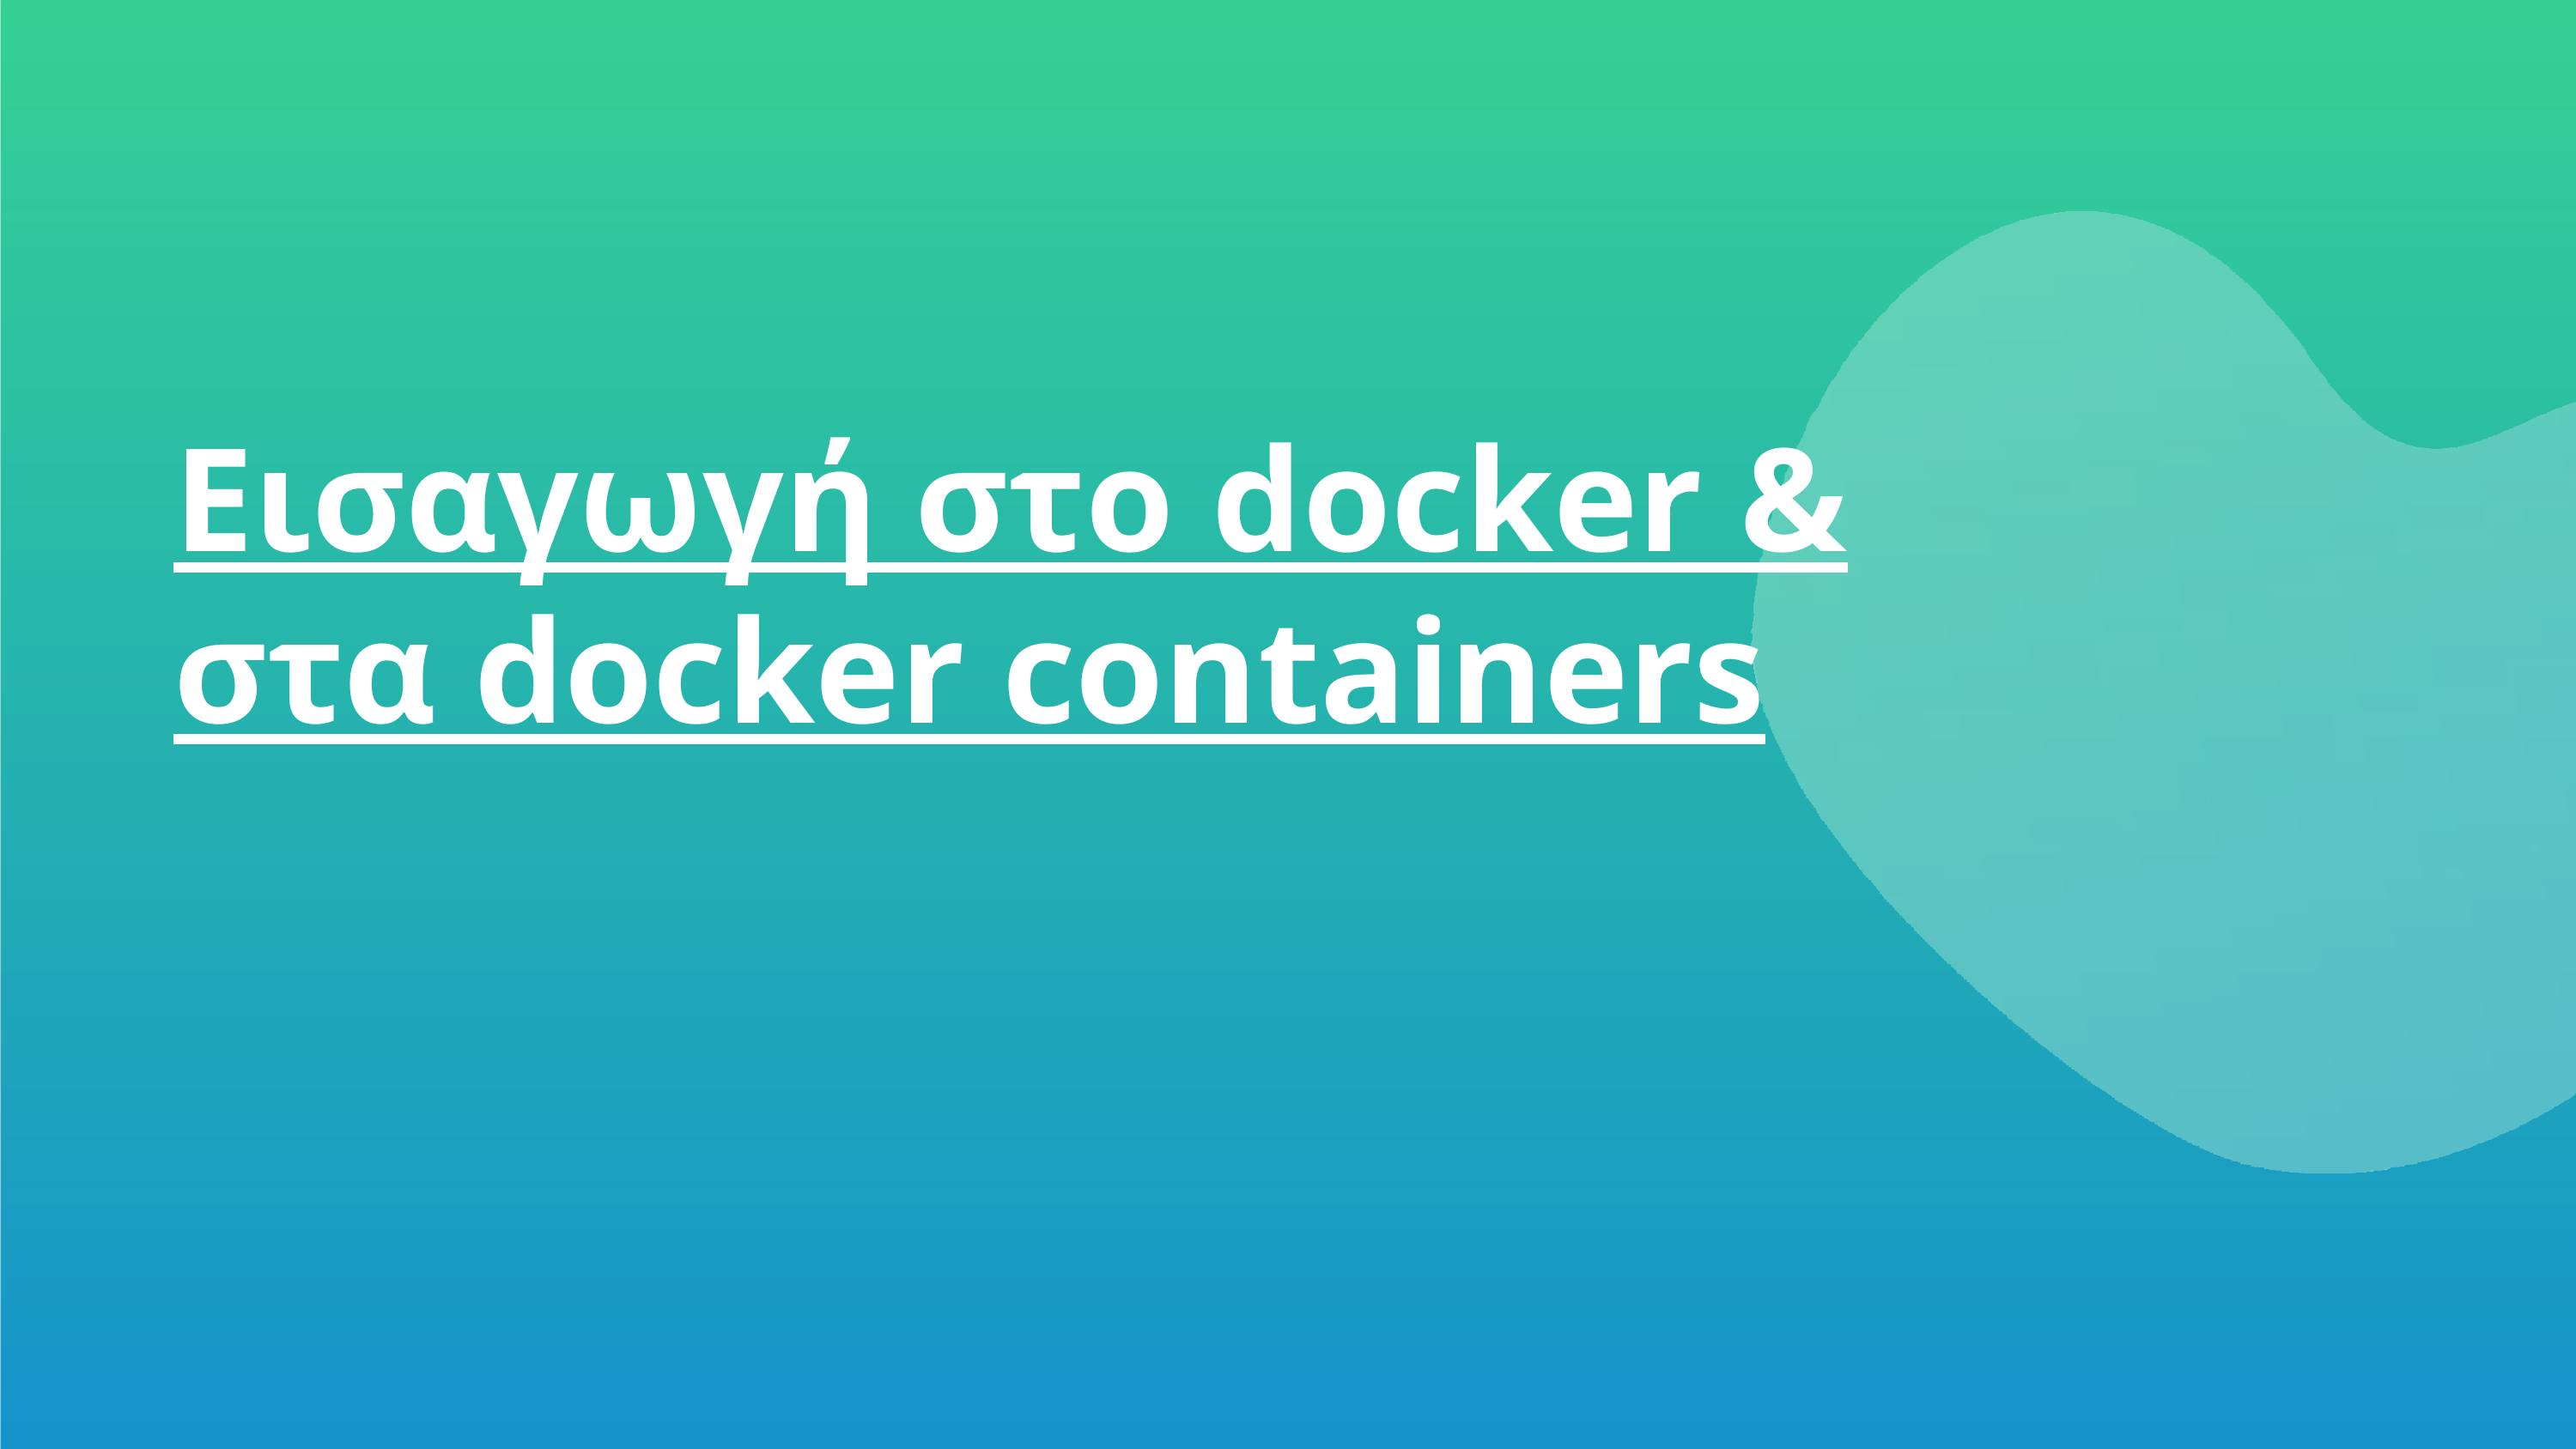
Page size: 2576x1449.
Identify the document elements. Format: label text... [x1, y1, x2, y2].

picture [0, 0, 2576, 1449]
text_box Εισαγωγή στο docker & στα docker containers [161, 402, 1747, 759]
